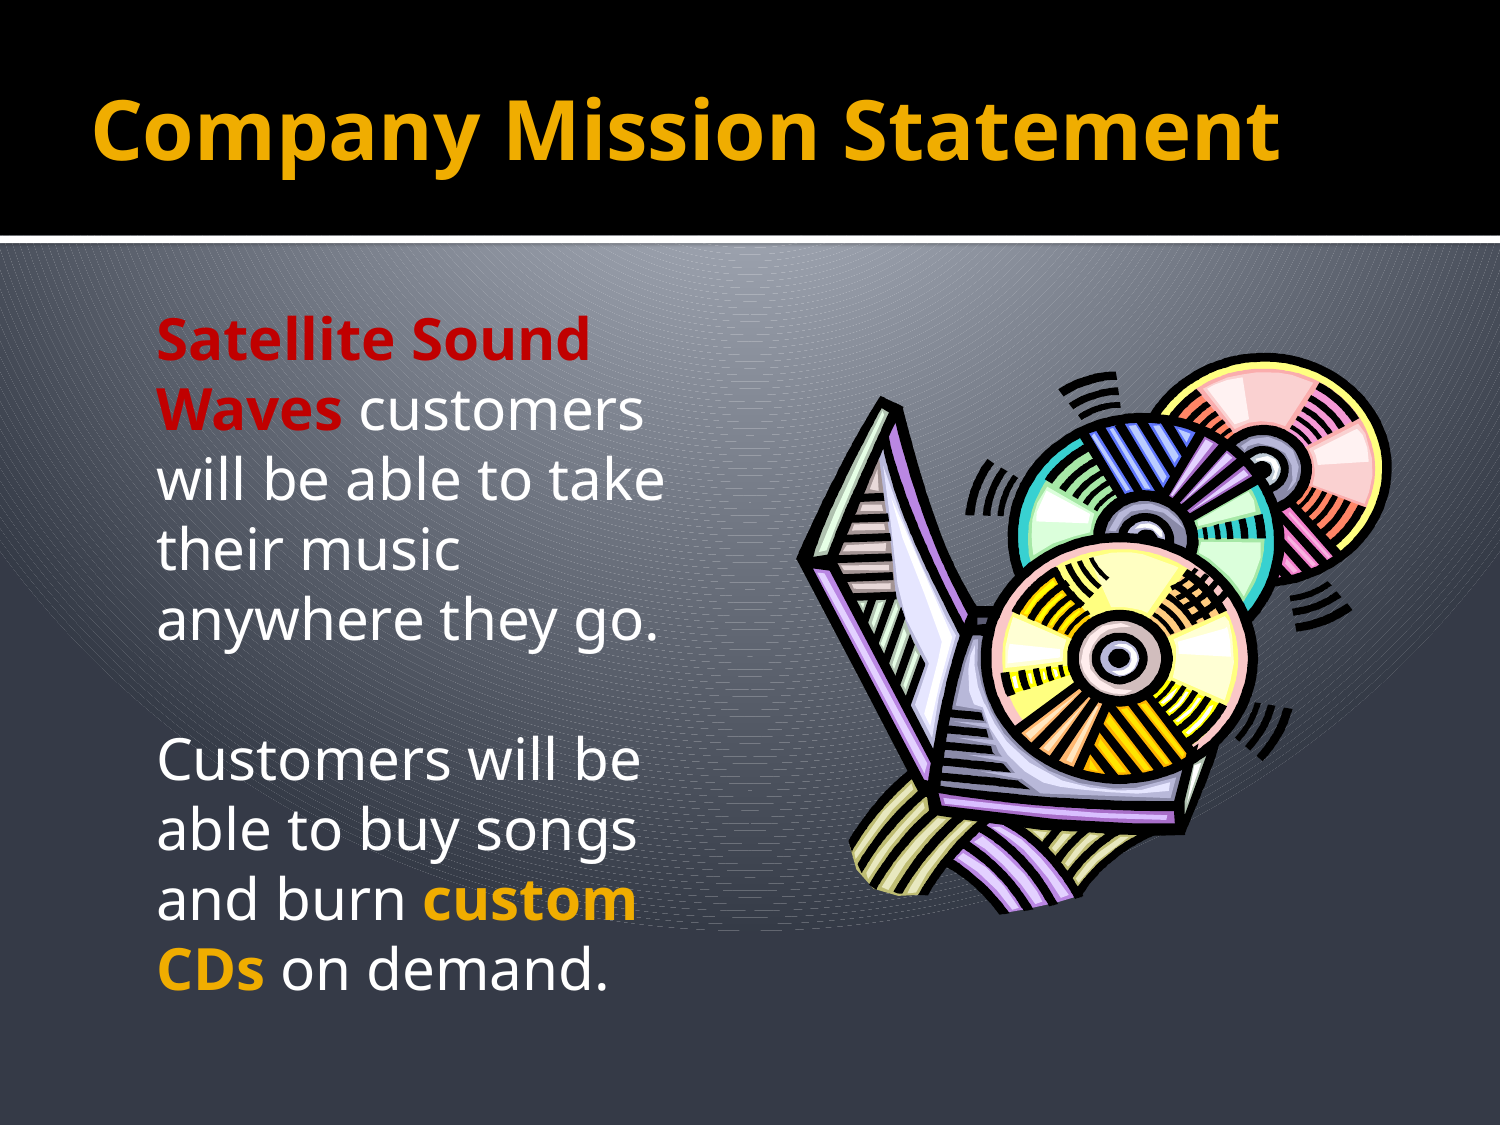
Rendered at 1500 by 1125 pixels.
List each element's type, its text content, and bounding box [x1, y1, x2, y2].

list Satellite Sound Waves customers will be able to take their music anywhere they go. Customers will be able to buy songs and burn custom CDs on demand. [75, 287, 738, 1030]
title Company Mission Statement [75, 24, 1425, 231]
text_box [795, 352, 1392, 915]
